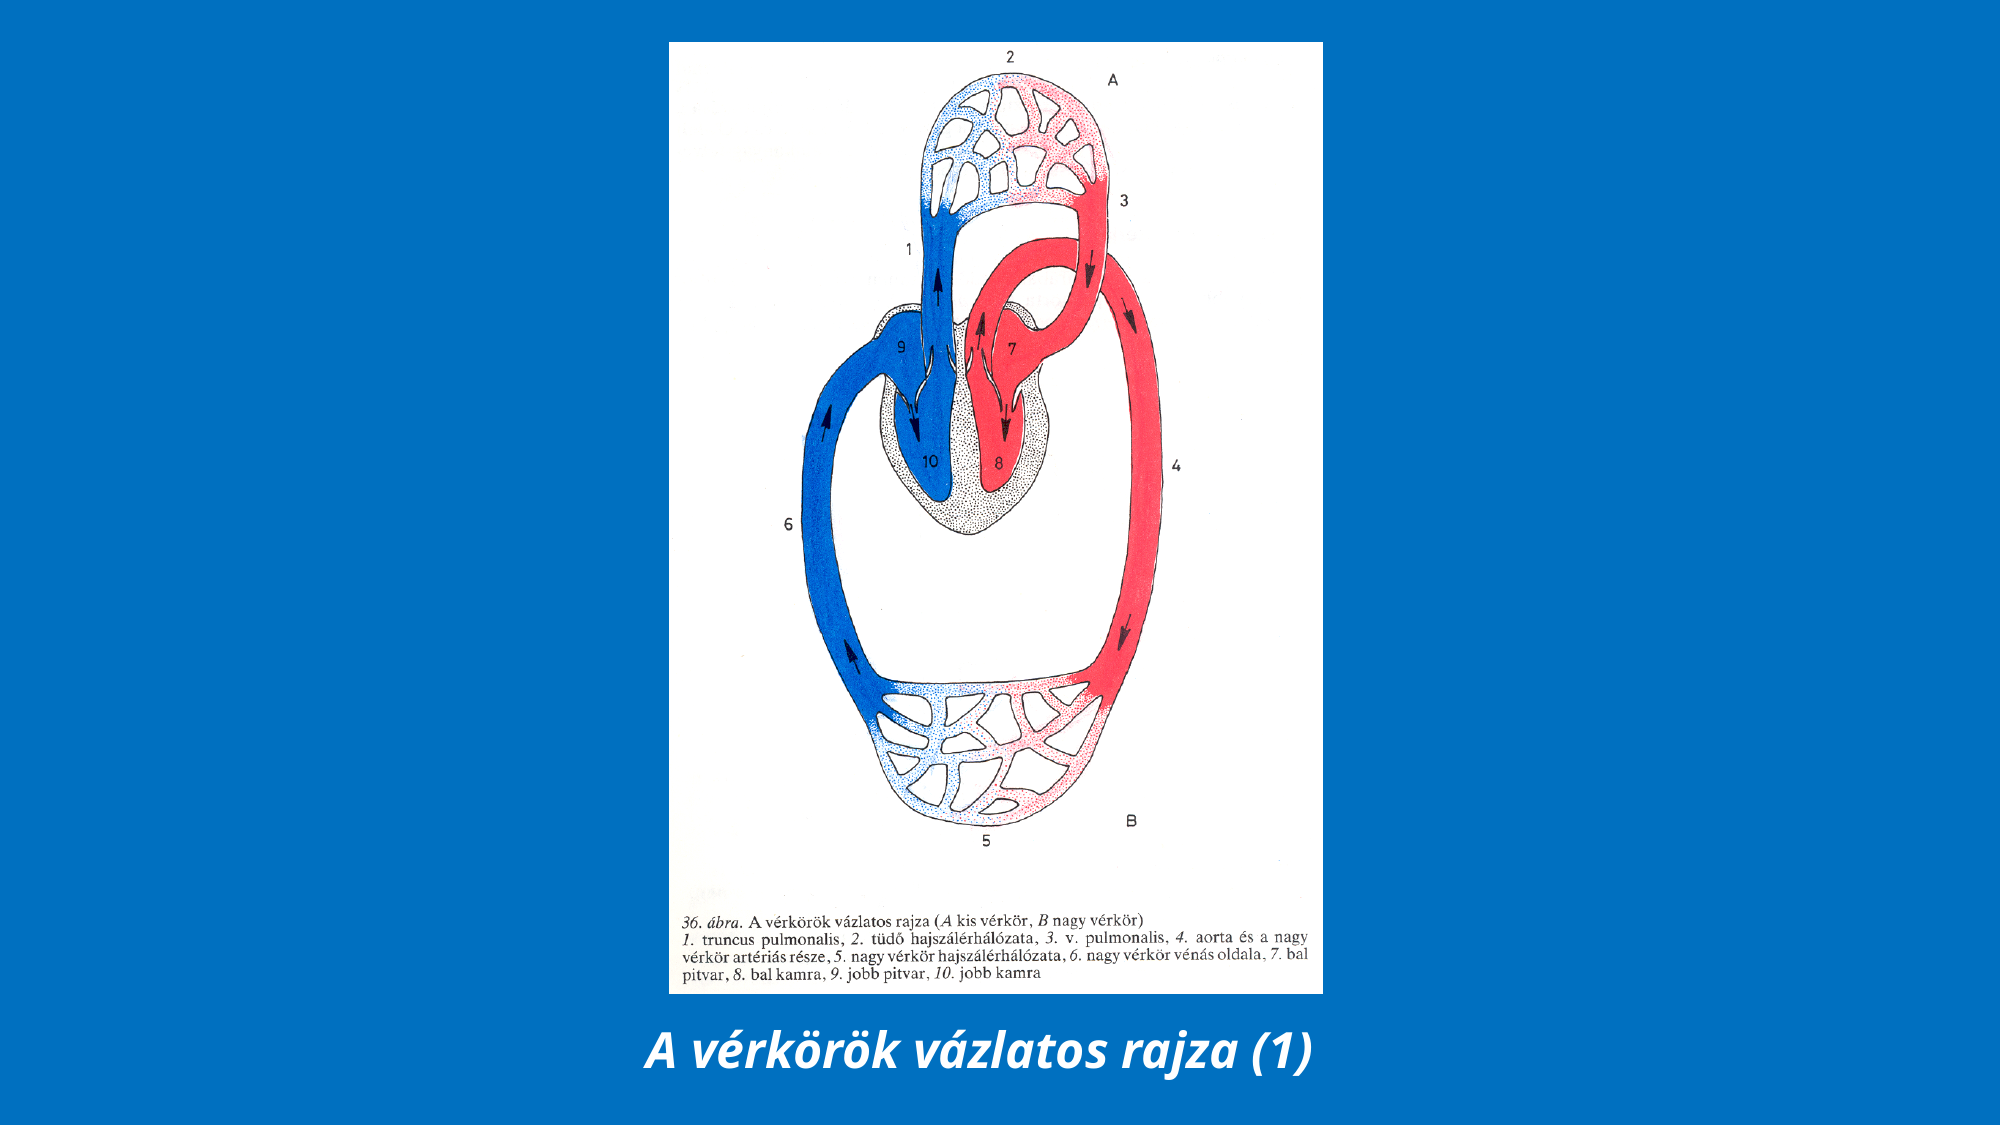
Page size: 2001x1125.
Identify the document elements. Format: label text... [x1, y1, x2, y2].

text_box A vérkörök vázlatos rajza (1) [632, 1011, 1329, 1087]
picture [669, 42, 1323, 994]
